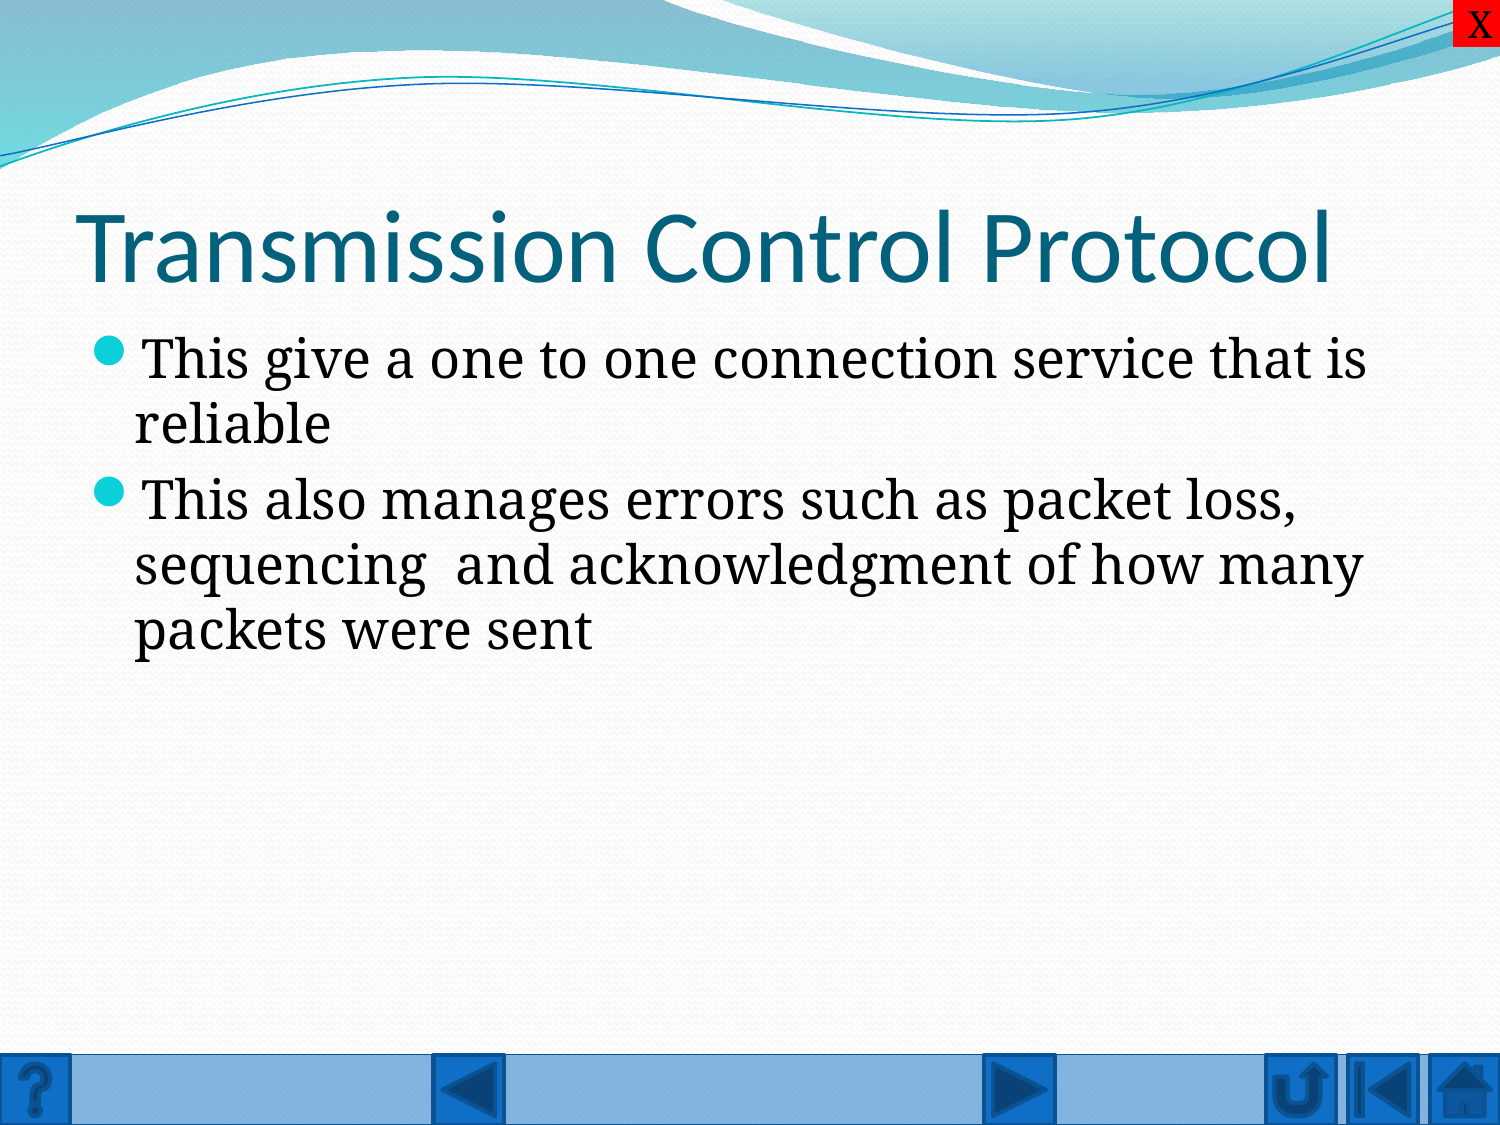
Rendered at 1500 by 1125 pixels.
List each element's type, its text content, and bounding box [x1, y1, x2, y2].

text_box [431, 1053, 506, 1125]
text_box [1264, 1053, 1338, 1125]
text_box [1346, 1053, 1420, 1125]
text_box [1338, 1053, 1346, 1125]
text_box [1420, 1053, 1428, 1125]
text_box [72, 1053, 431, 1125]
text_box [0, 1053, 72, 1125]
list This give a one to one connection service that is reliable This also manages errors such as packet loss, sequencing and acknowledgment of how many packets were sent [75, 317, 1425, 1038]
title Transmission Control Protocol [75, 115, 1425, 303]
text_box X [1451, 0, 1500, 49]
text_box [982, 1053, 1057, 1125]
text_box [506, 1053, 982, 1125]
text_box [1428, 1053, 1500, 1125]
text_box [1057, 1053, 1264, 1125]
